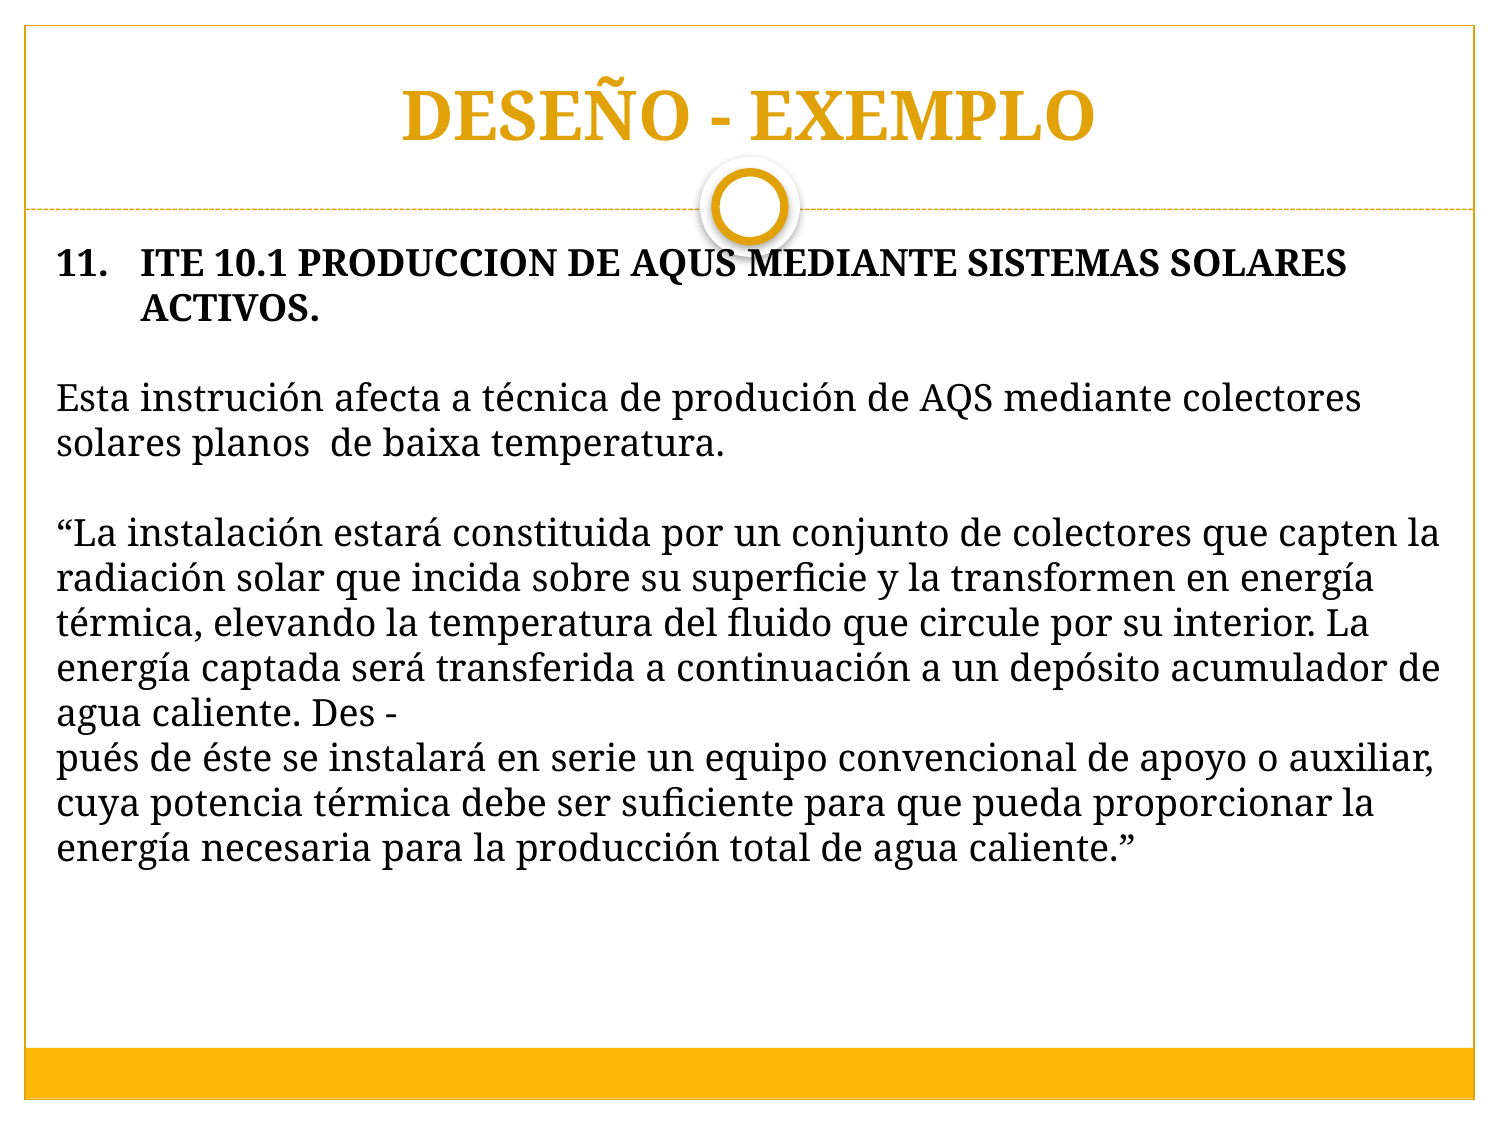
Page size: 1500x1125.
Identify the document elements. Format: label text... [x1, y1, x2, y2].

text_box ITE 10.1 PRODUCCION DE AQUS MEDIANTE SISTEMAS SOLARES ACTIVOS. Esta instrución afecta a técnica de produción de AQS mediante colectores solares planos de baixa temperatura. “La instalación estará constituida por un conjunto de colectores que capten la radiación solar que incida sobre su superficie y la transformen en energía térmica, elevando la temperatura del fluido que circule por su interior. La energía captada será transferida a continuación a un depósito acumulador de agua caliente. Des - pués de éste se instalará en serie un equipo convencional de apoyo o auxiliar, cuya potencia térmica debe ser suficiente para que pueda proporcionar la energía necesaria para la producción total de agua caliente.” [41, 231, 1459, 922]
title DESEÑO - EXEMPLO [49, 37, 1450, 162]
